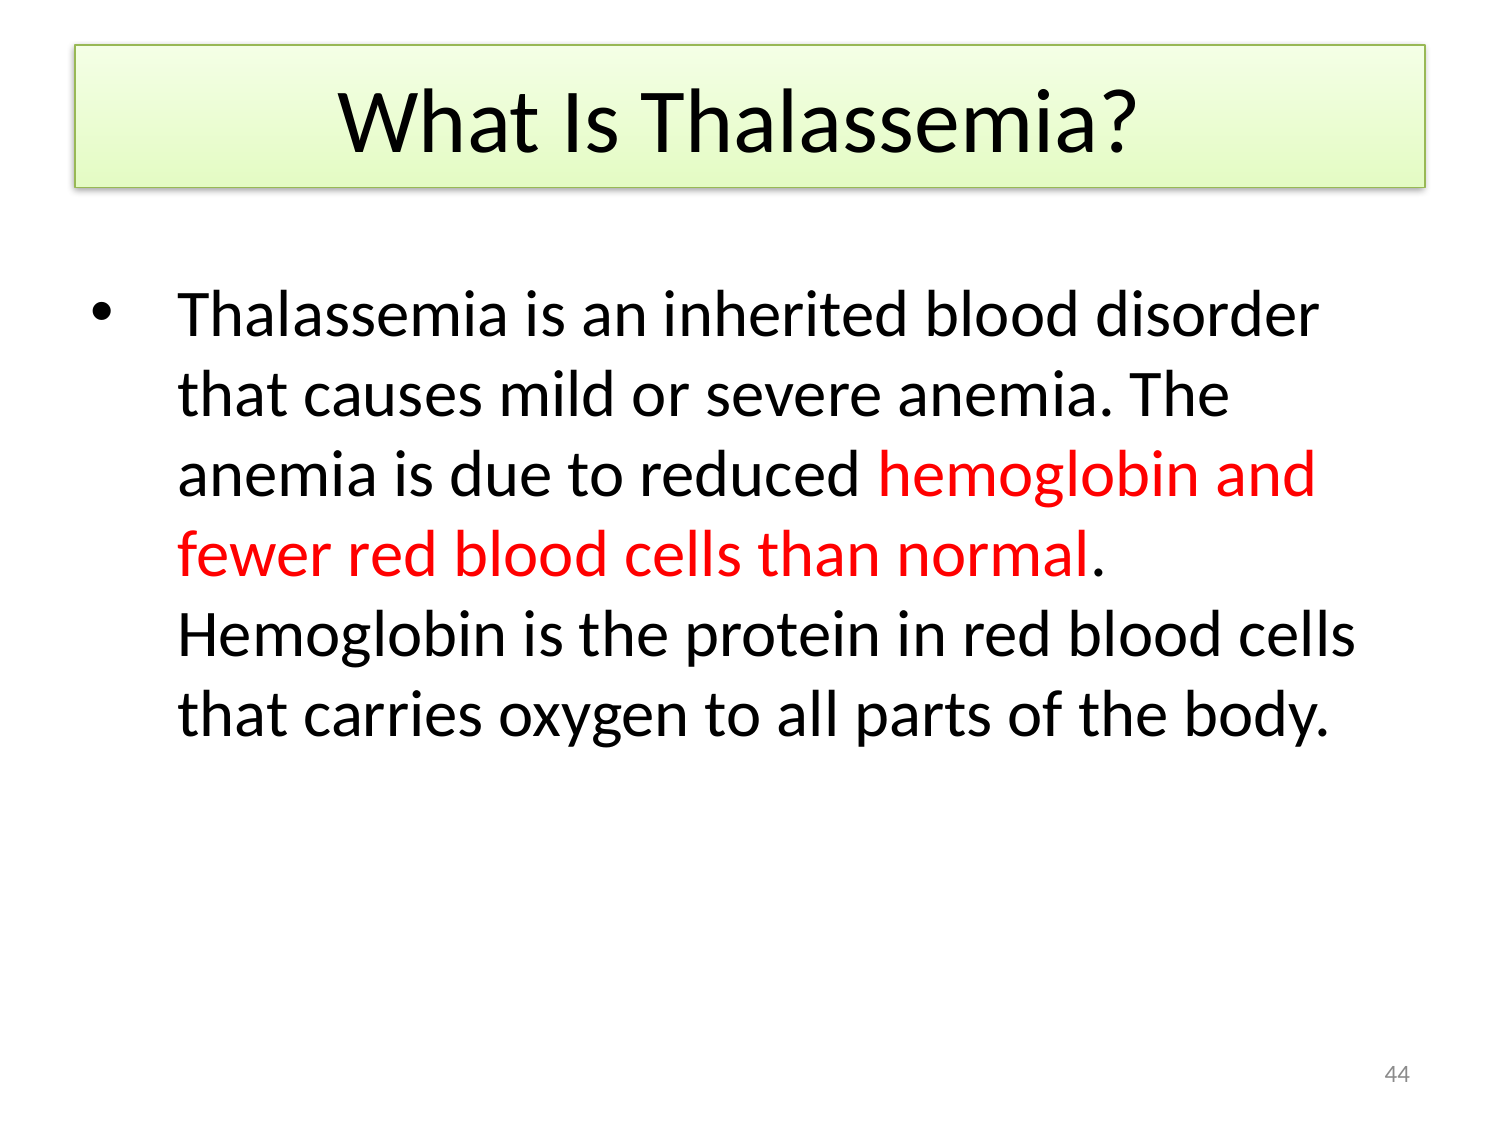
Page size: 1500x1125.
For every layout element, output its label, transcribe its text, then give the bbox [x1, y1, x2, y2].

slide_number 44 [1074, 1042, 1425, 1103]
list Thalassemia is an inherited blood disorder that causes mild or severe anemia. The anemia is due to reduced hemoglobin and fewer red blood cells than normal. Hemoglobin is the protein in red blood cells that carries oxygen to all parts of the body. [75, 262, 1425, 1005]
title What Is Thalassemia? [74, 44, 1426, 188]
